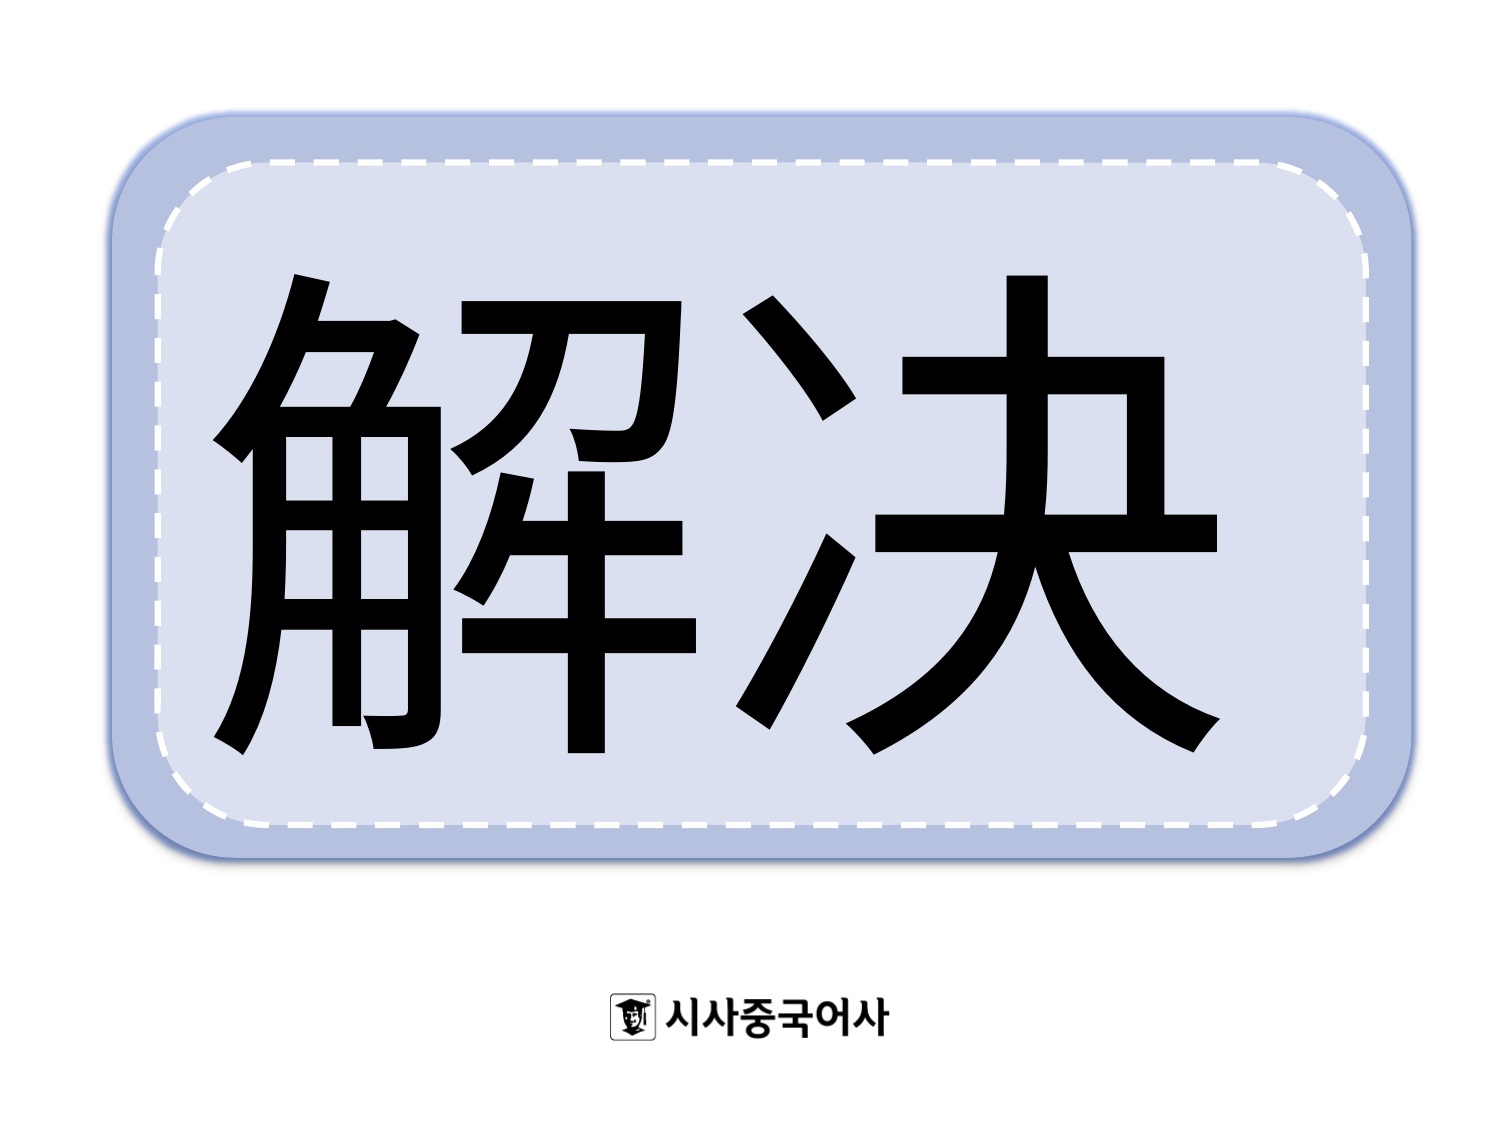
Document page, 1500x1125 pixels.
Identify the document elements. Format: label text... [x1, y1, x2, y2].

text_box [162, 160, 1371, 824]
picture [602, 987, 898, 1047]
text_box 解决 [171, 172, 1380, 836]
